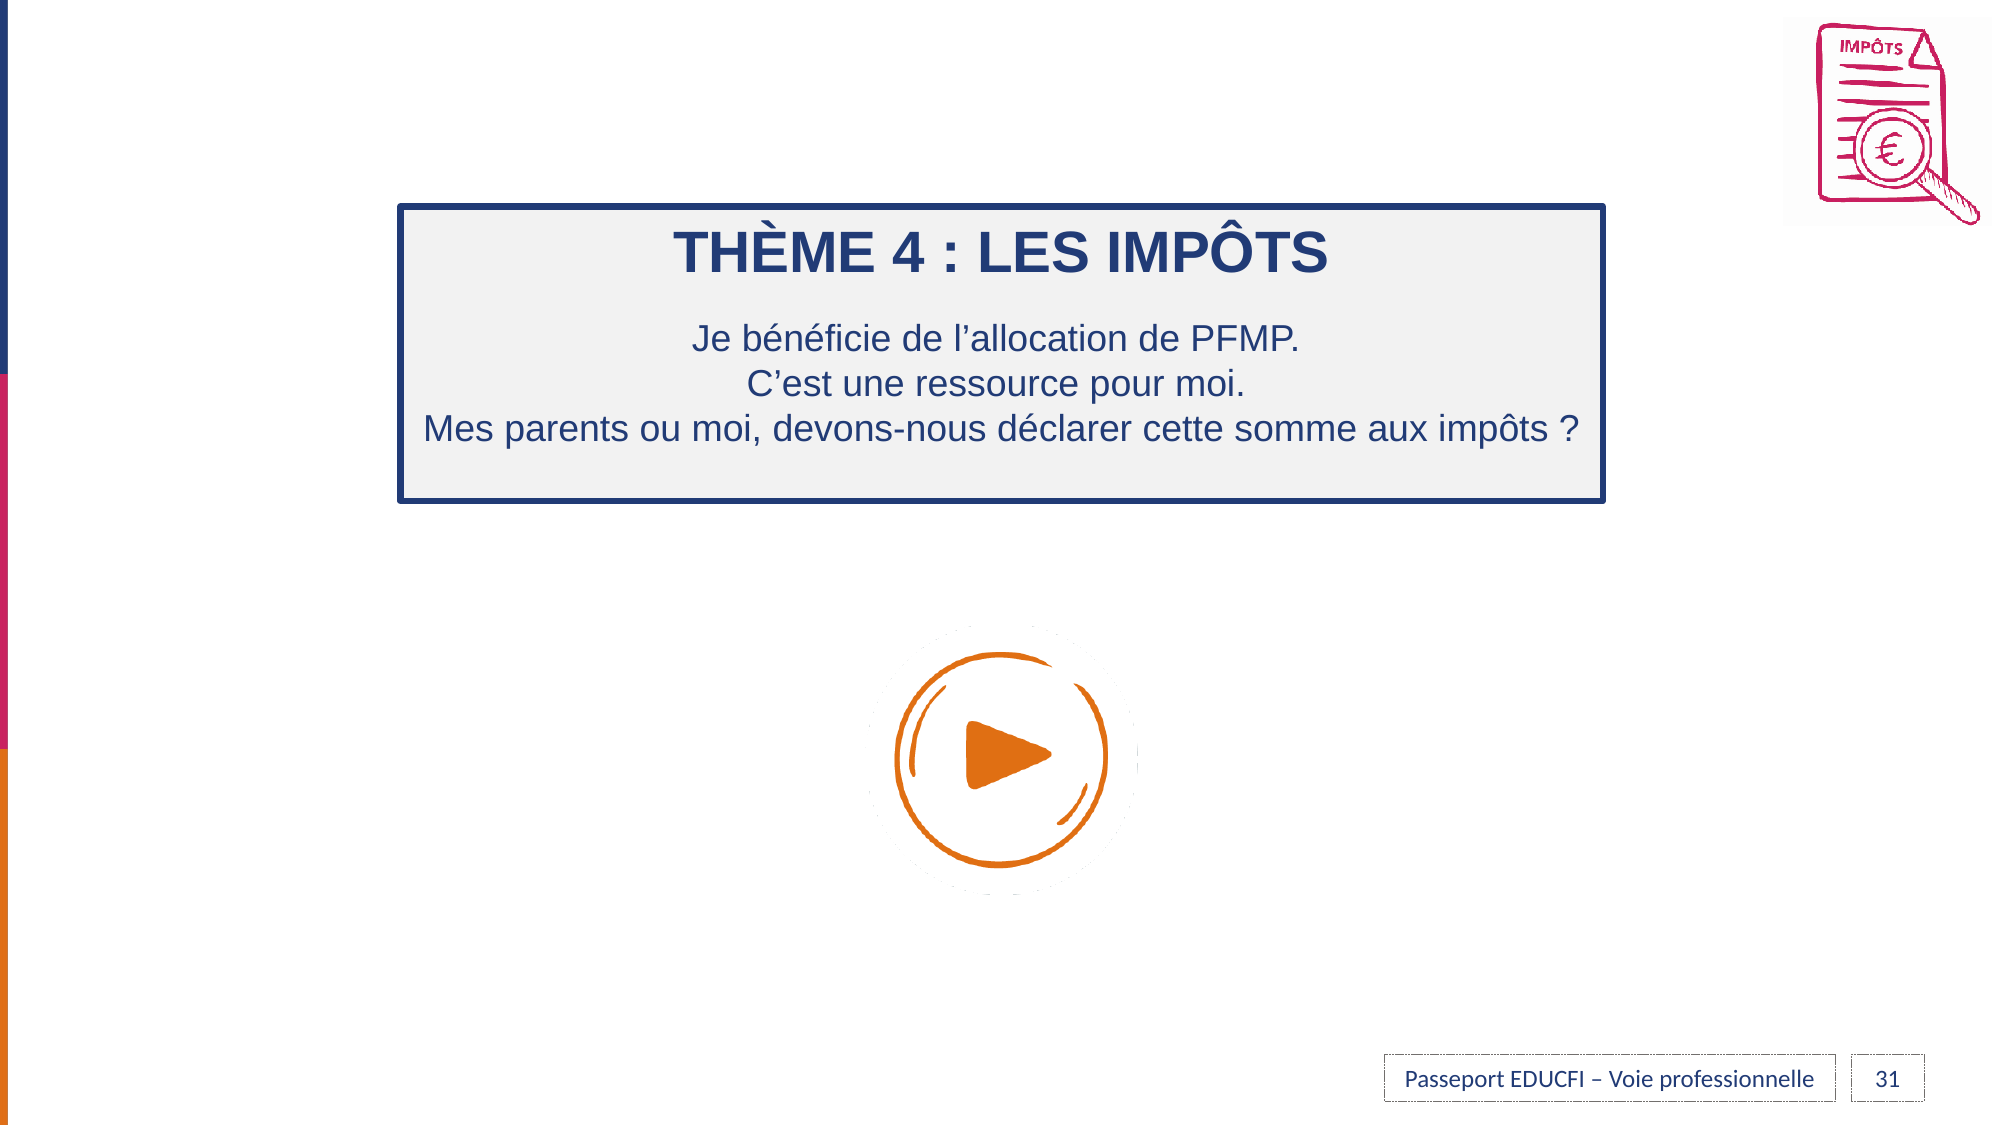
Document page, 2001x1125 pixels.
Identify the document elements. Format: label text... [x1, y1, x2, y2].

picture [865, 622, 1138, 896]
text_box THÈME 4 : LES IMPÔTS Je bénéficie de l’allocation de PFMP. C’est une ressource pour moi. Mes parents ou moi, devons-nous déclarer cette somme aux impôts ? [400, 206, 1603, 502]
slide_number 31 [1851, 1054, 1925, 1102]
picture [1783, 17, 1992, 226]
picture [0, 0, 8, 1125]
footer Passeport EDUCFI – Voie professionnelle [1384, 1054, 1836, 1102]
